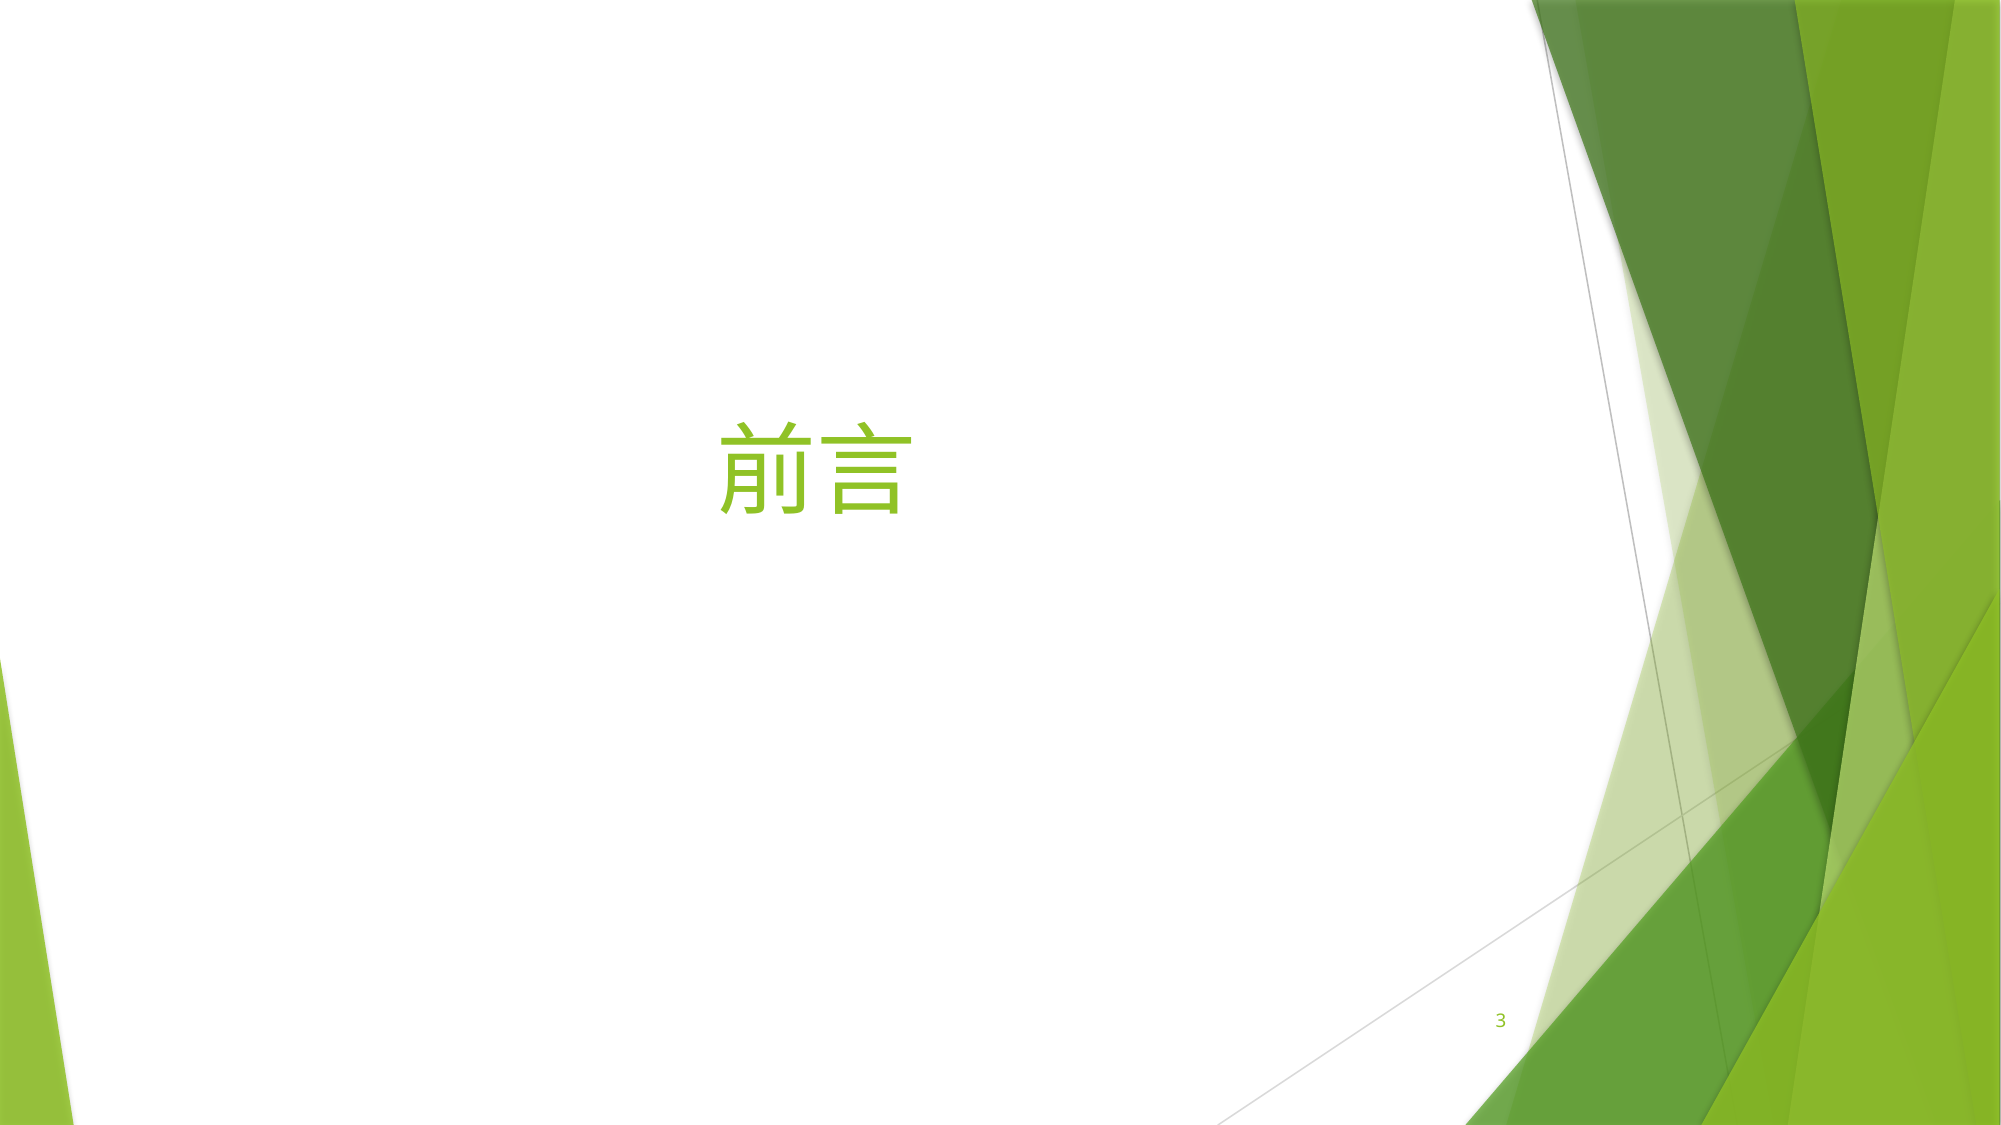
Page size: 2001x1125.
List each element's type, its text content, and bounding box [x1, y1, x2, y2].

title 前言 [111, 398, 1522, 616]
slide_number 3 [1409, 991, 1522, 1051]
